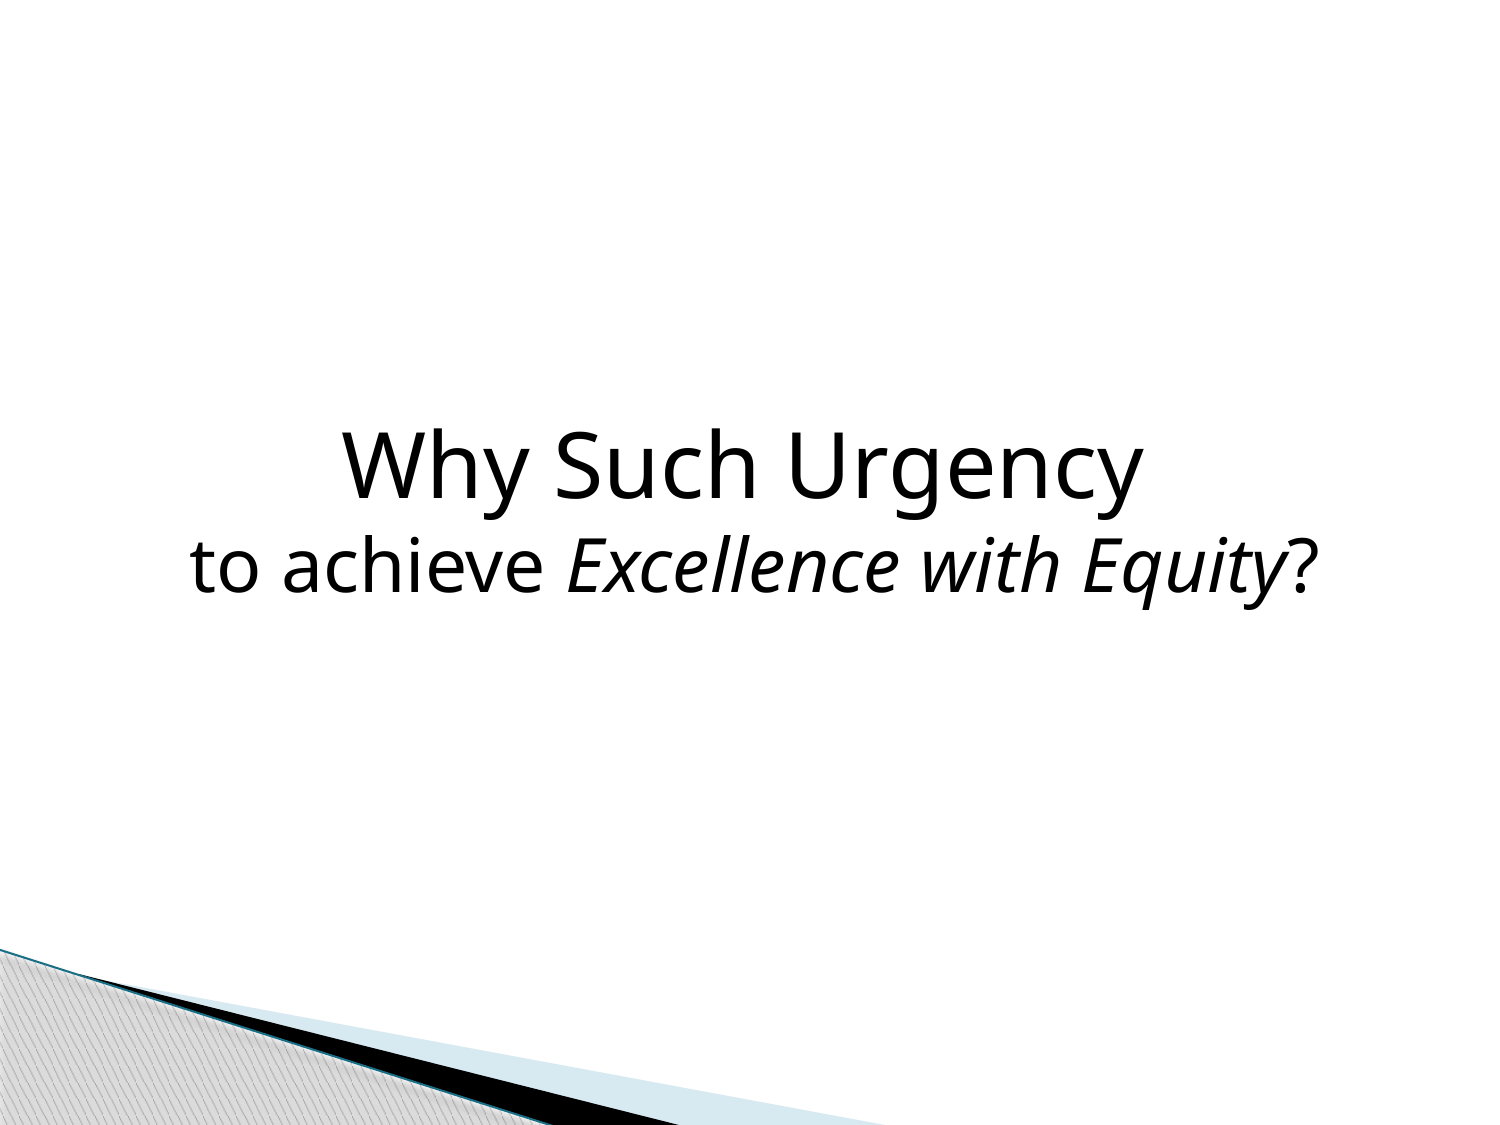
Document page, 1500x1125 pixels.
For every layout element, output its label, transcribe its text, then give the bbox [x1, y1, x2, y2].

text_box Why Such Urgency to achieve Excellence with Equity? [175, 399, 1335, 615]
